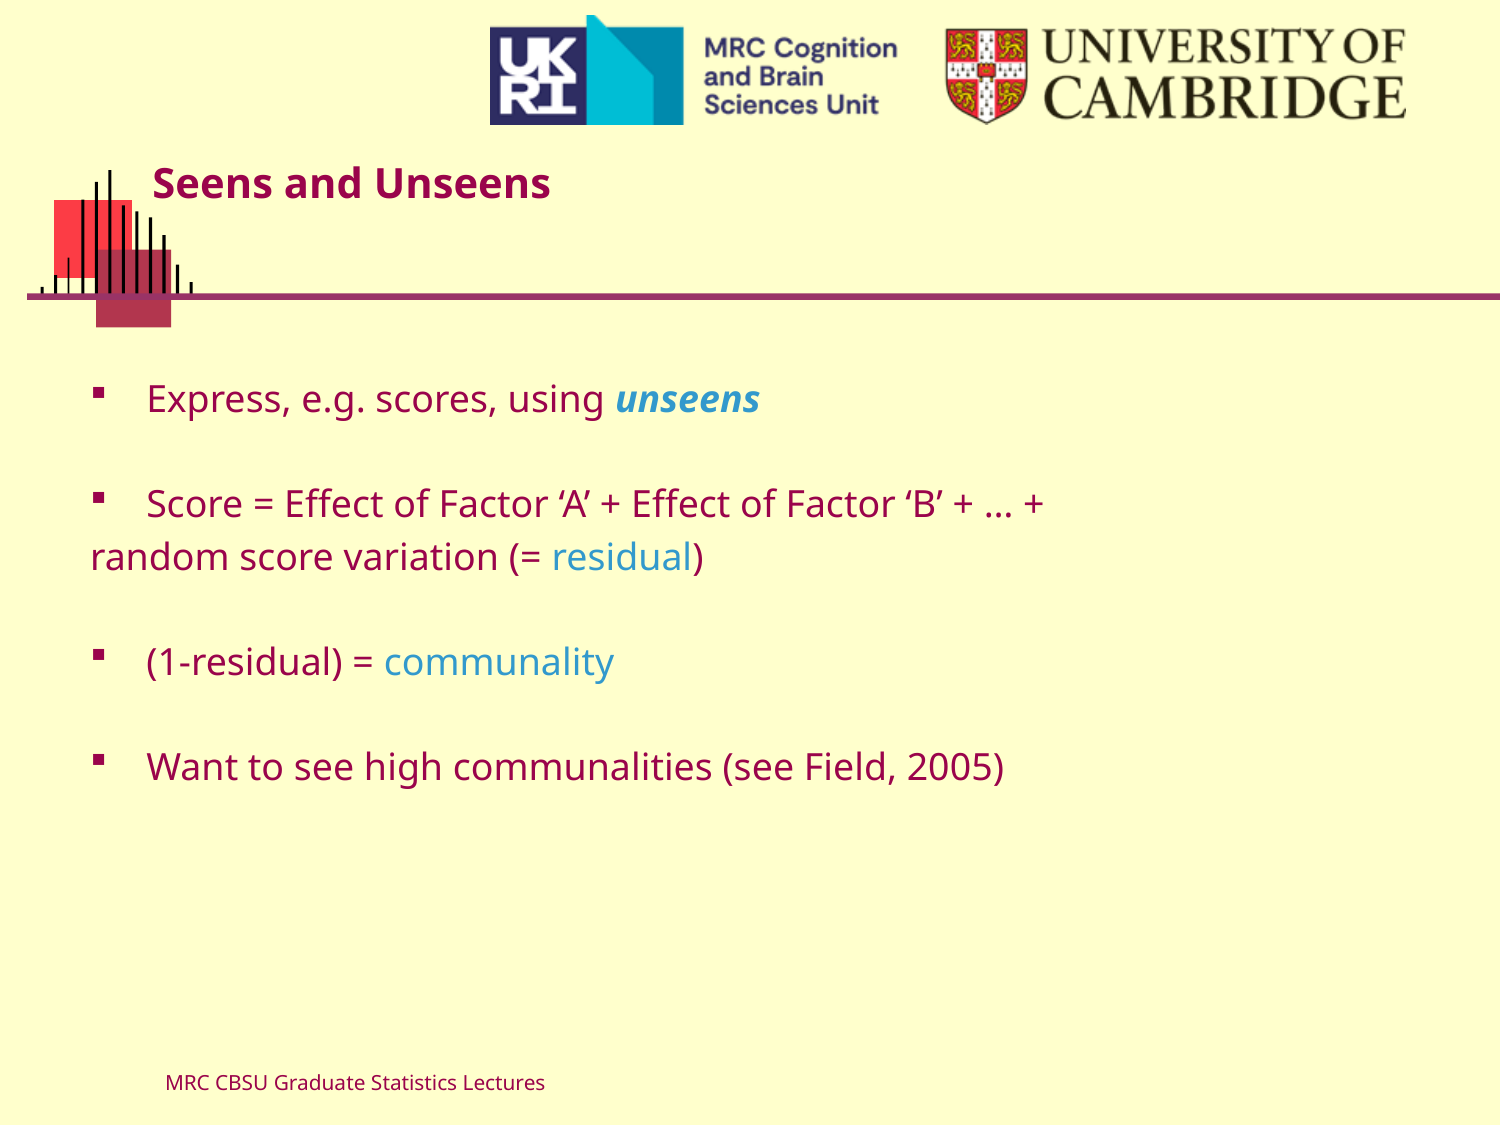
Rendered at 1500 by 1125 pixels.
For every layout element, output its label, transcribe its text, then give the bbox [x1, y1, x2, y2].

title Seens and Unseens [137, 137, 988, 233]
picture [490, 15, 1406, 125]
list Express, e.g. scores, using unseens Score = Effect of Factor ‘A’ + Effect of Factor ‘B’ + … + random score variation (= residual) (1-residual) = communality Want to see high communalities (see Field, 2005) [75, 262, 1425, 1038]
footer MRC CBSU Graduate Statistics Lectures [149, 1062, 988, 1101]
